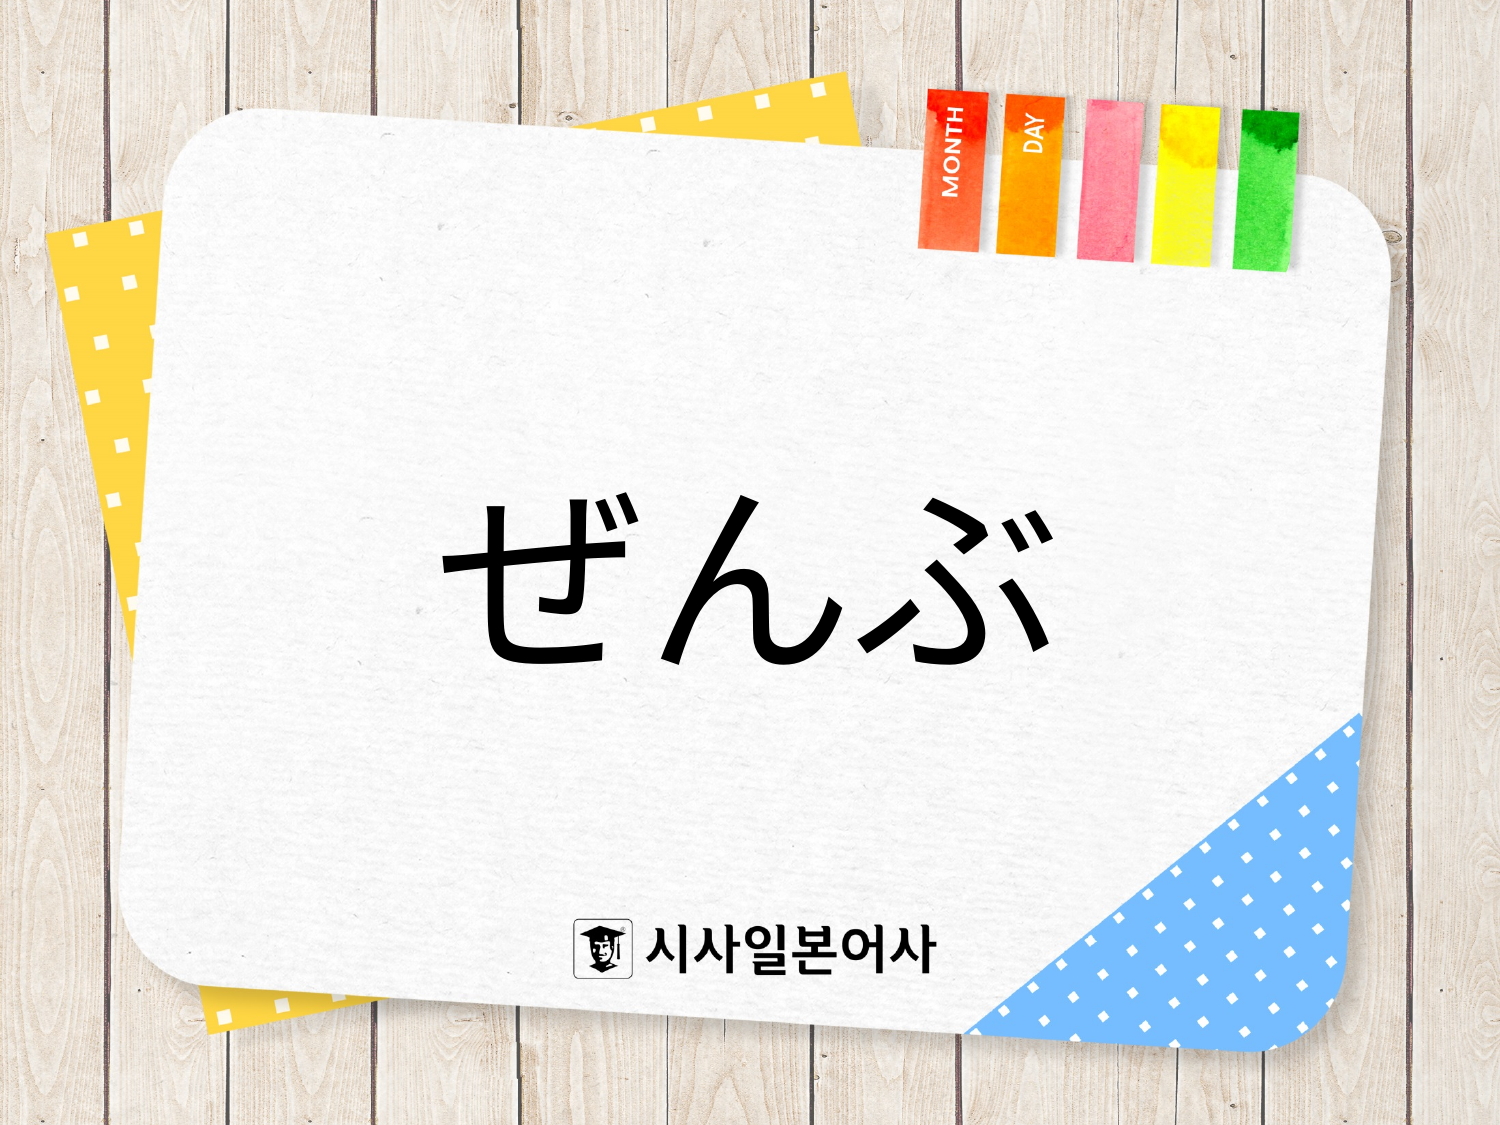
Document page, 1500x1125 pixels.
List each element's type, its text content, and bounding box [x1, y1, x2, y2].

picture [0, 0, 1500, 1125]
title ぜんぶ [75, 338, 1425, 811]
